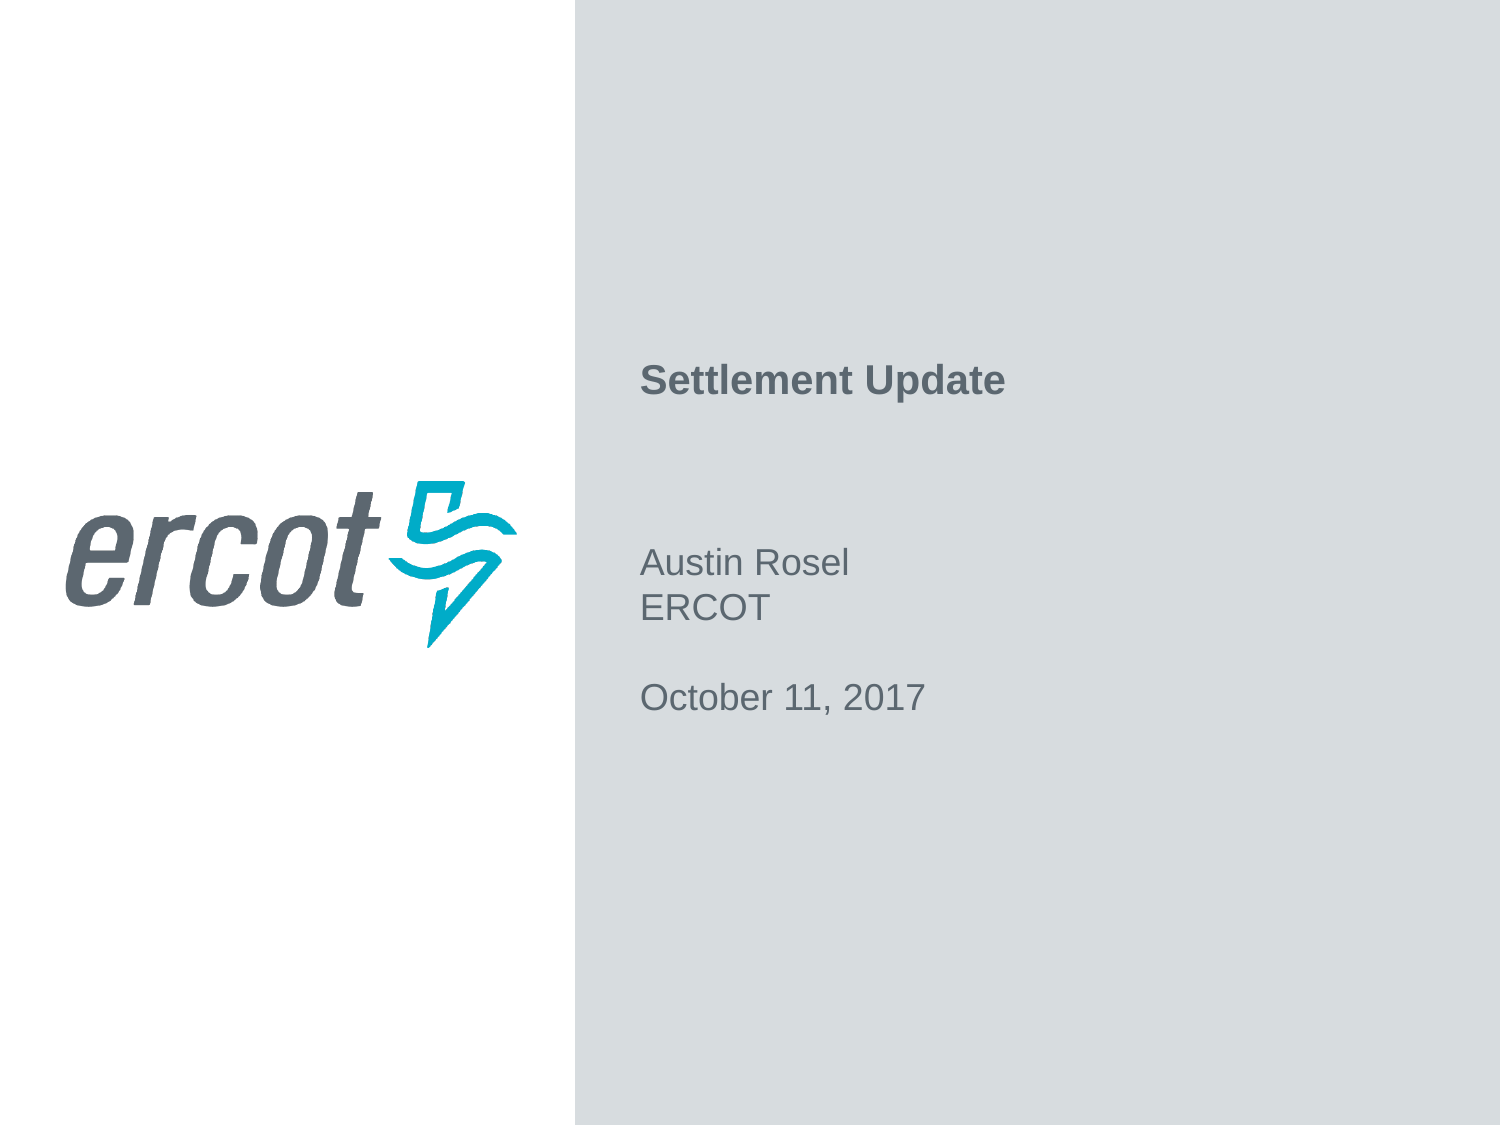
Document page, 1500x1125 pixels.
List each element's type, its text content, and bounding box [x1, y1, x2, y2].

picture [56, 471, 525, 654]
text_box Settlement Update Austin Rosel ERCOT October 11, 2017 [624, 345, 1500, 726]
